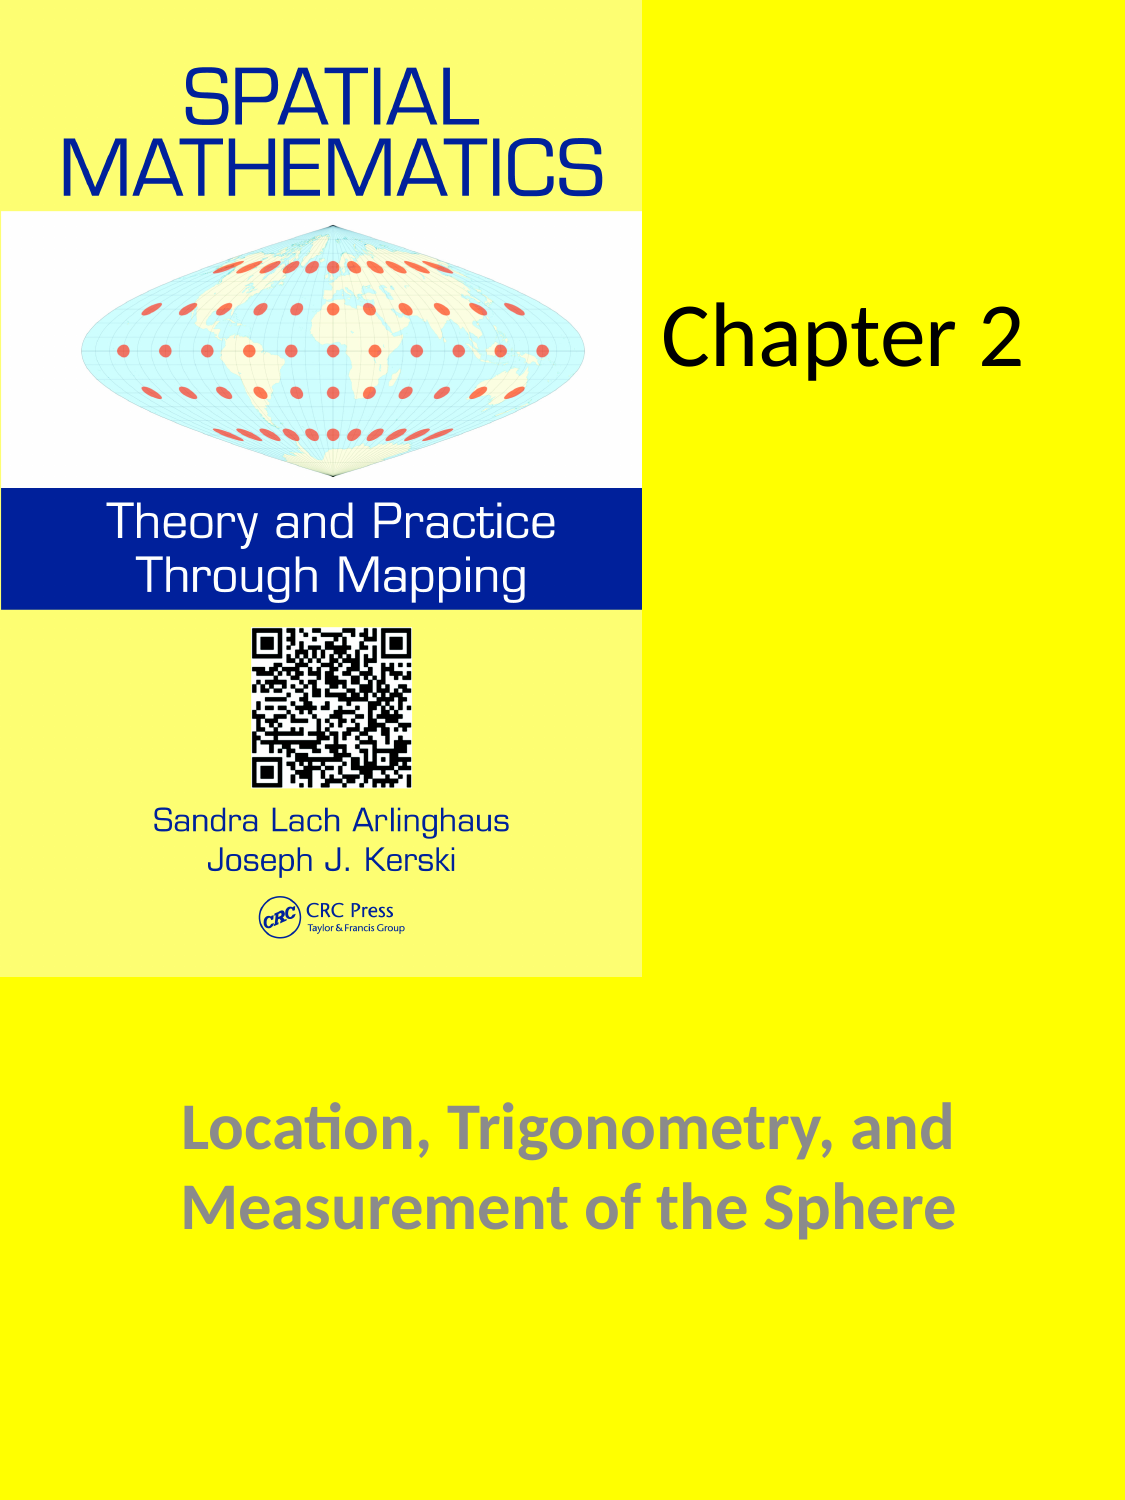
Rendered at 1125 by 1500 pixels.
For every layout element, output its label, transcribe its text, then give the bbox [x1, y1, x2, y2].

title Chapter 2 [647, 212, 1088, 447]
subtitle Location, Trigonometry, and Measurement of the Sphere [50, 1074, 1088, 1313]
picture [0, 0, 642, 978]
